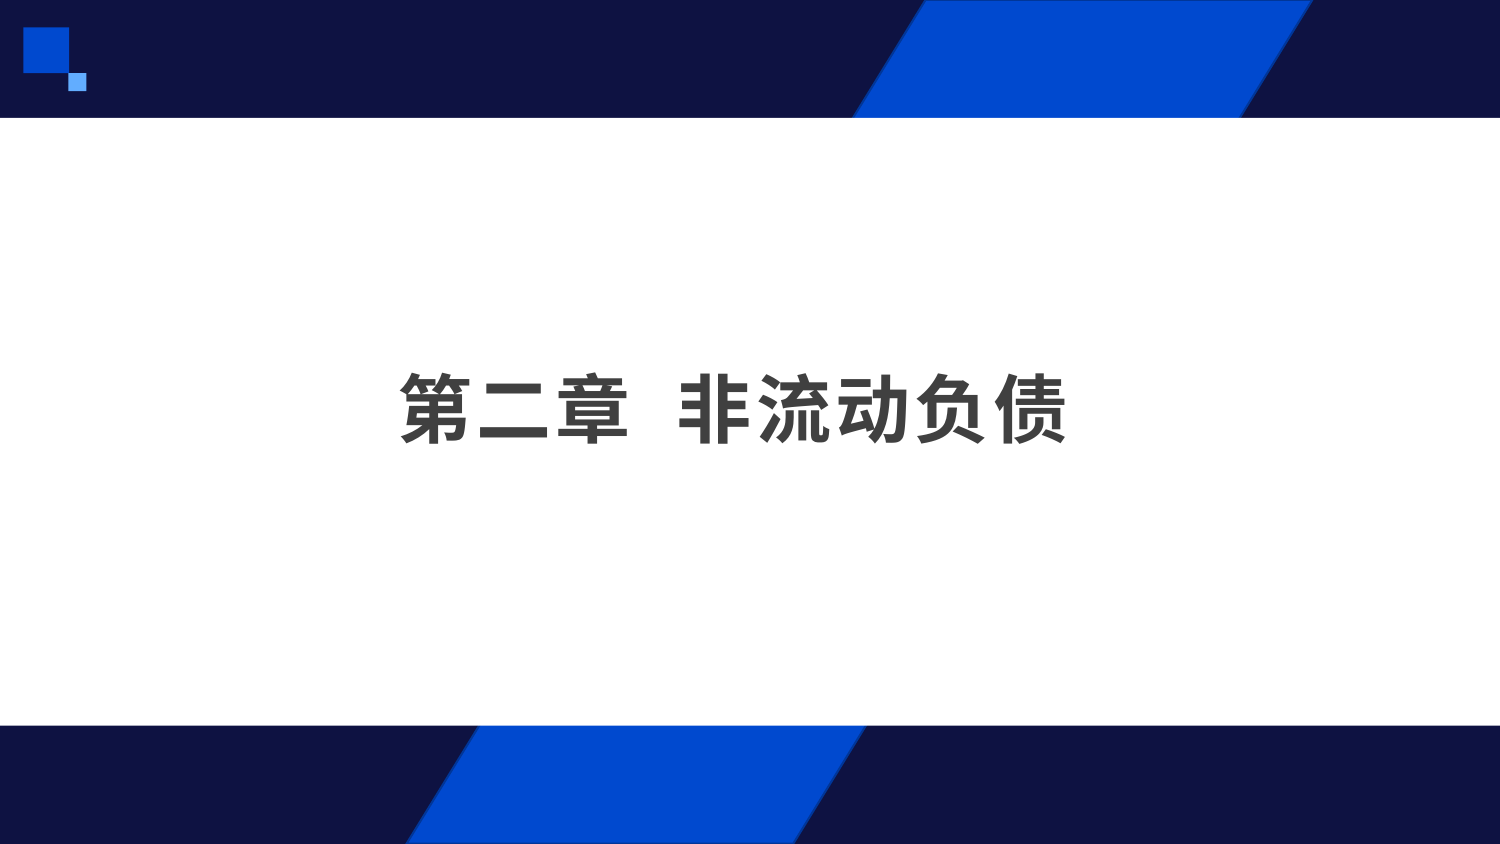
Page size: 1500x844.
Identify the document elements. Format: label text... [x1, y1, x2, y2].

title 第二章 非流动负债 [149, 164, 1313, 459]
